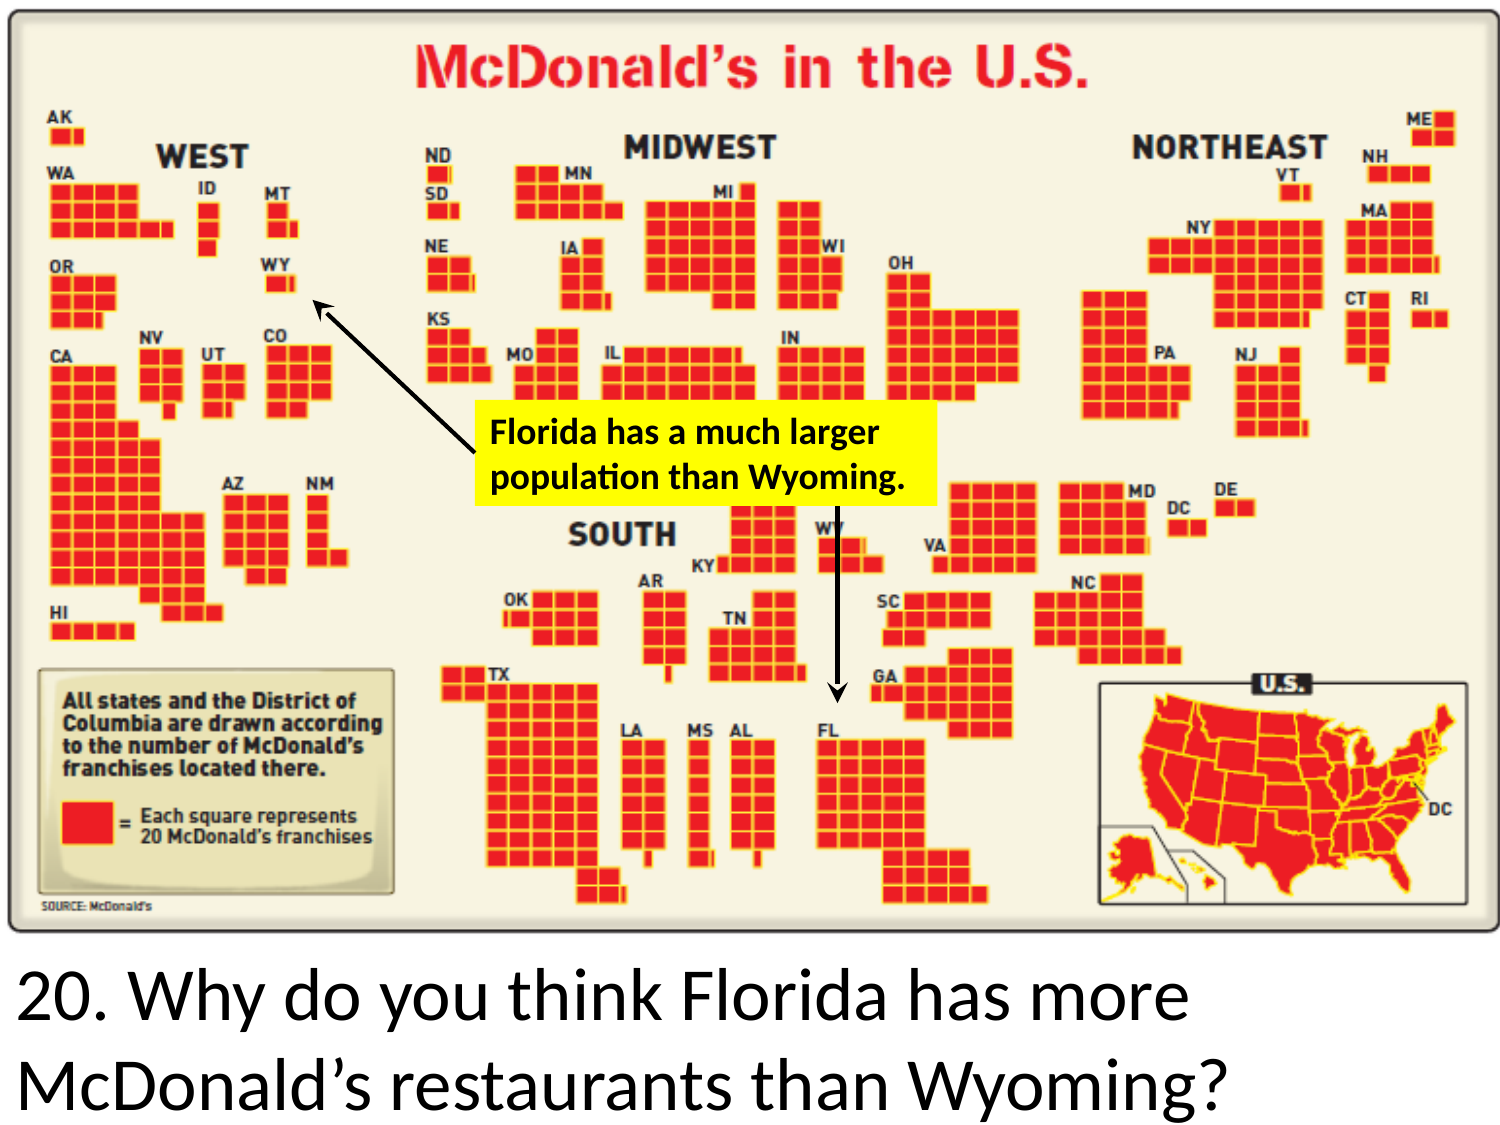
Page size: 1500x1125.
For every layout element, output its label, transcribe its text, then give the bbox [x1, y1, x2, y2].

picture [0, 0, 1500, 938]
text_box 20. Why do you think Florida has more McDonald’s restaurants than Wyoming? [0, 945, 1500, 1125]
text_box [312, 299, 476, 454]
